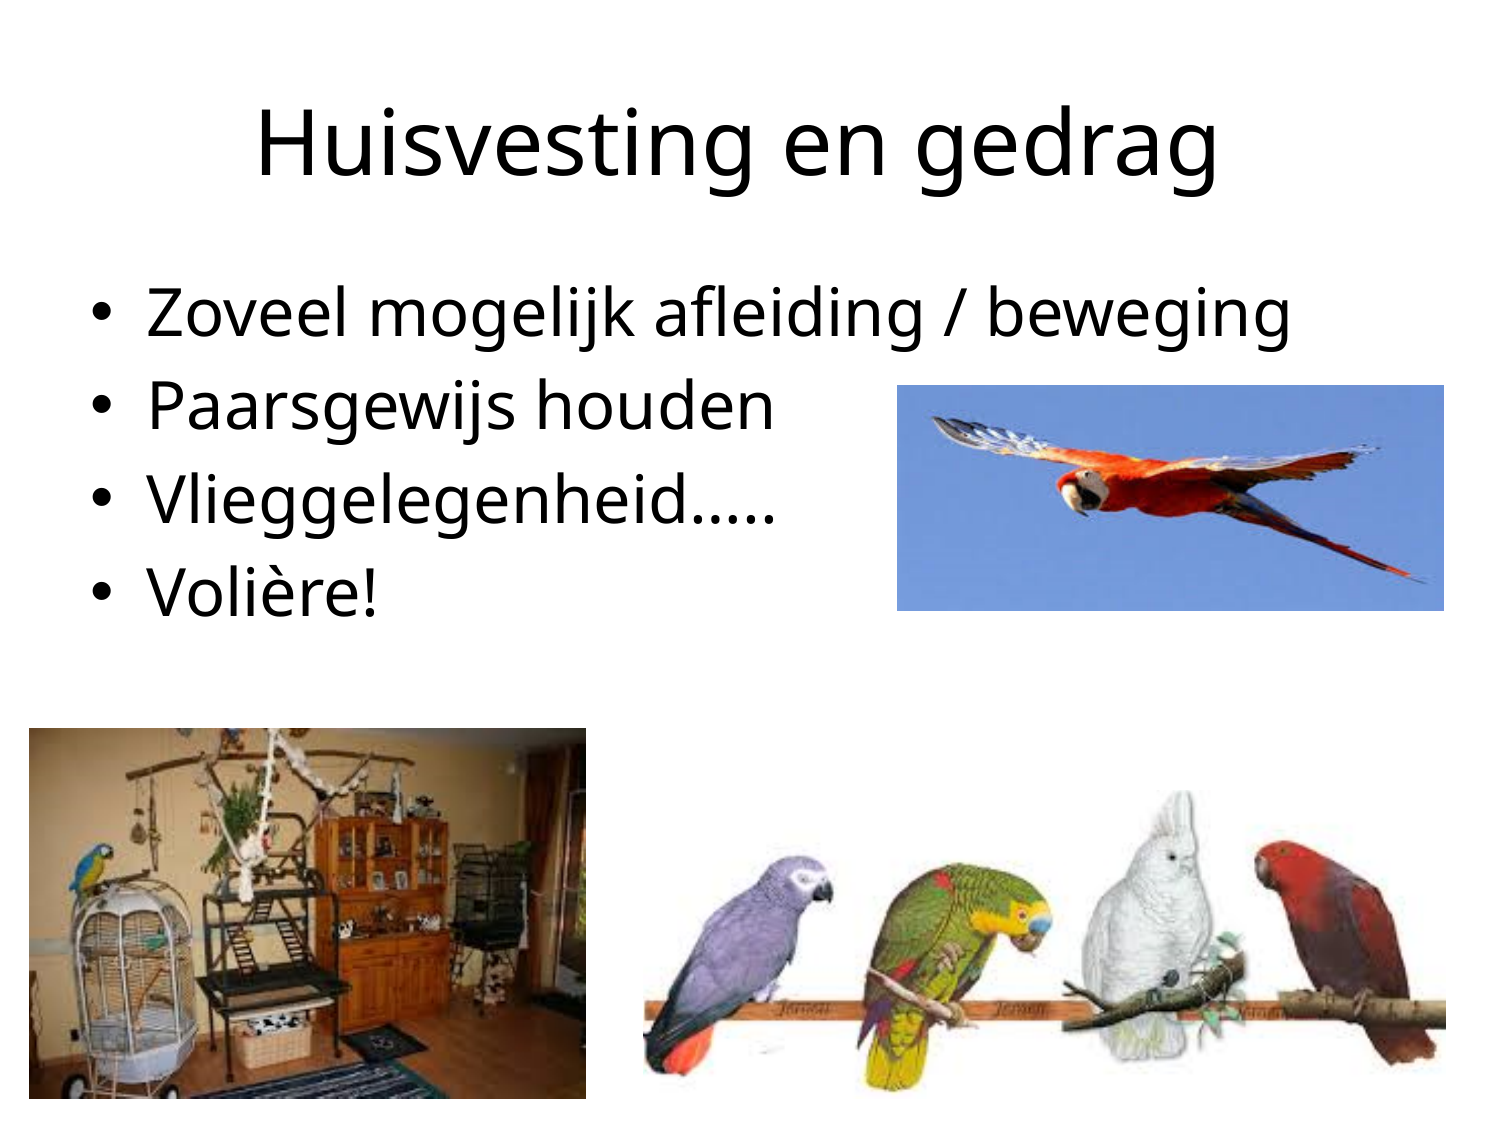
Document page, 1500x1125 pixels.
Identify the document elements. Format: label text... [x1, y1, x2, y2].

picture [29, 728, 587, 1099]
list Zoveel mogelijk afleiding / beweging Paarsgewijs houden Vlieggelegenheid….. Volière! [75, 262, 1425, 1005]
picture [897, 385, 1444, 611]
picture [643, 790, 1446, 1099]
title Huisvesting en gedrag [75, 45, 1425, 233]
